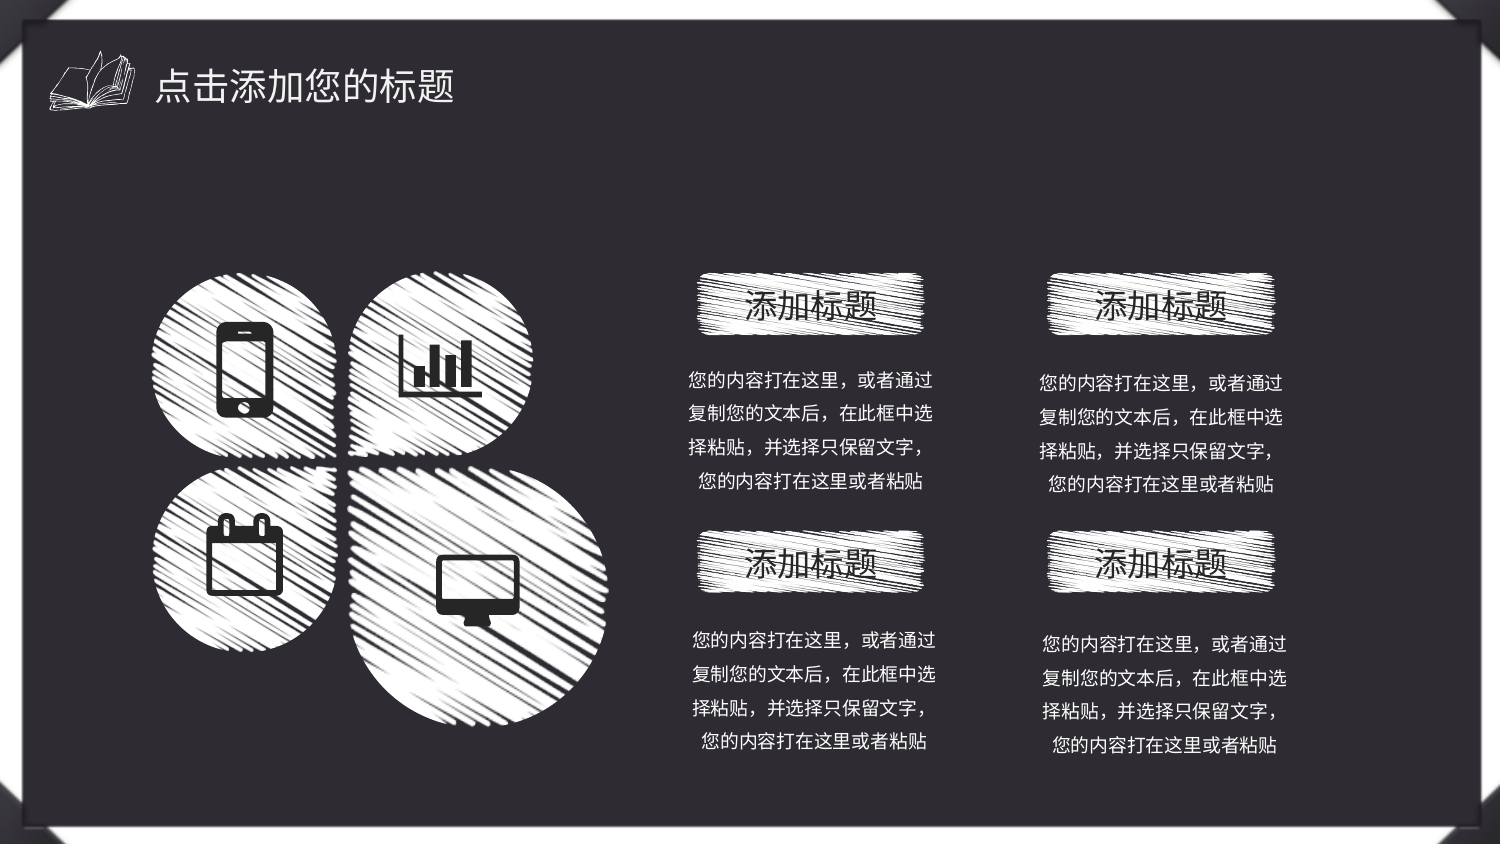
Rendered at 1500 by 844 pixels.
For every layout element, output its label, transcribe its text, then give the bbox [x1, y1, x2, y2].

text_box [346, 465, 610, 729]
text_box 您的内容打在这里，或者通过复制您的文本后，在此框中选择粘贴，并选择只保留文字，您的内容打在这里或者粘贴 [1028, 356, 1294, 500]
text_box [149, 271, 338, 460]
picture [0, 0, 1500, 844]
text_box [346, 270, 535, 459]
text_box [436, 554, 520, 627]
text_box 添加标题 [1045, 529, 1278, 594]
text_box 您的内容打在这里，或者通过复制您的文本后，在此框中选择粘贴，并选择只保留文字，您的内容打在这里或者粘贴 [678, 353, 944, 496]
text_box 点击添加您的标题 [139, 55, 513, 116]
text_box [150, 465, 339, 654]
text_box 您的内容打在这里，或者通过复制您的文本后，在此框中选择粘贴，并选择只保留文字，您的内容打在这里或者粘贴 [681, 613, 947, 757]
text_box [206, 513, 283, 596]
text_box [216, 321, 274, 418]
text_box 添加标题 [695, 271, 927, 337]
text_box [398, 334, 482, 398]
text_box 添加标题 [695, 529, 927, 594]
text_box 您的内容打在这里，或者通过复制您的文本后，在此框中选择粘贴，并选择只保留文字，您的内容打在这里或者粘贴 [1032, 617, 1298, 761]
text_box [49, 50, 136, 111]
text_box 添加标题 [1045, 271, 1278, 337]
